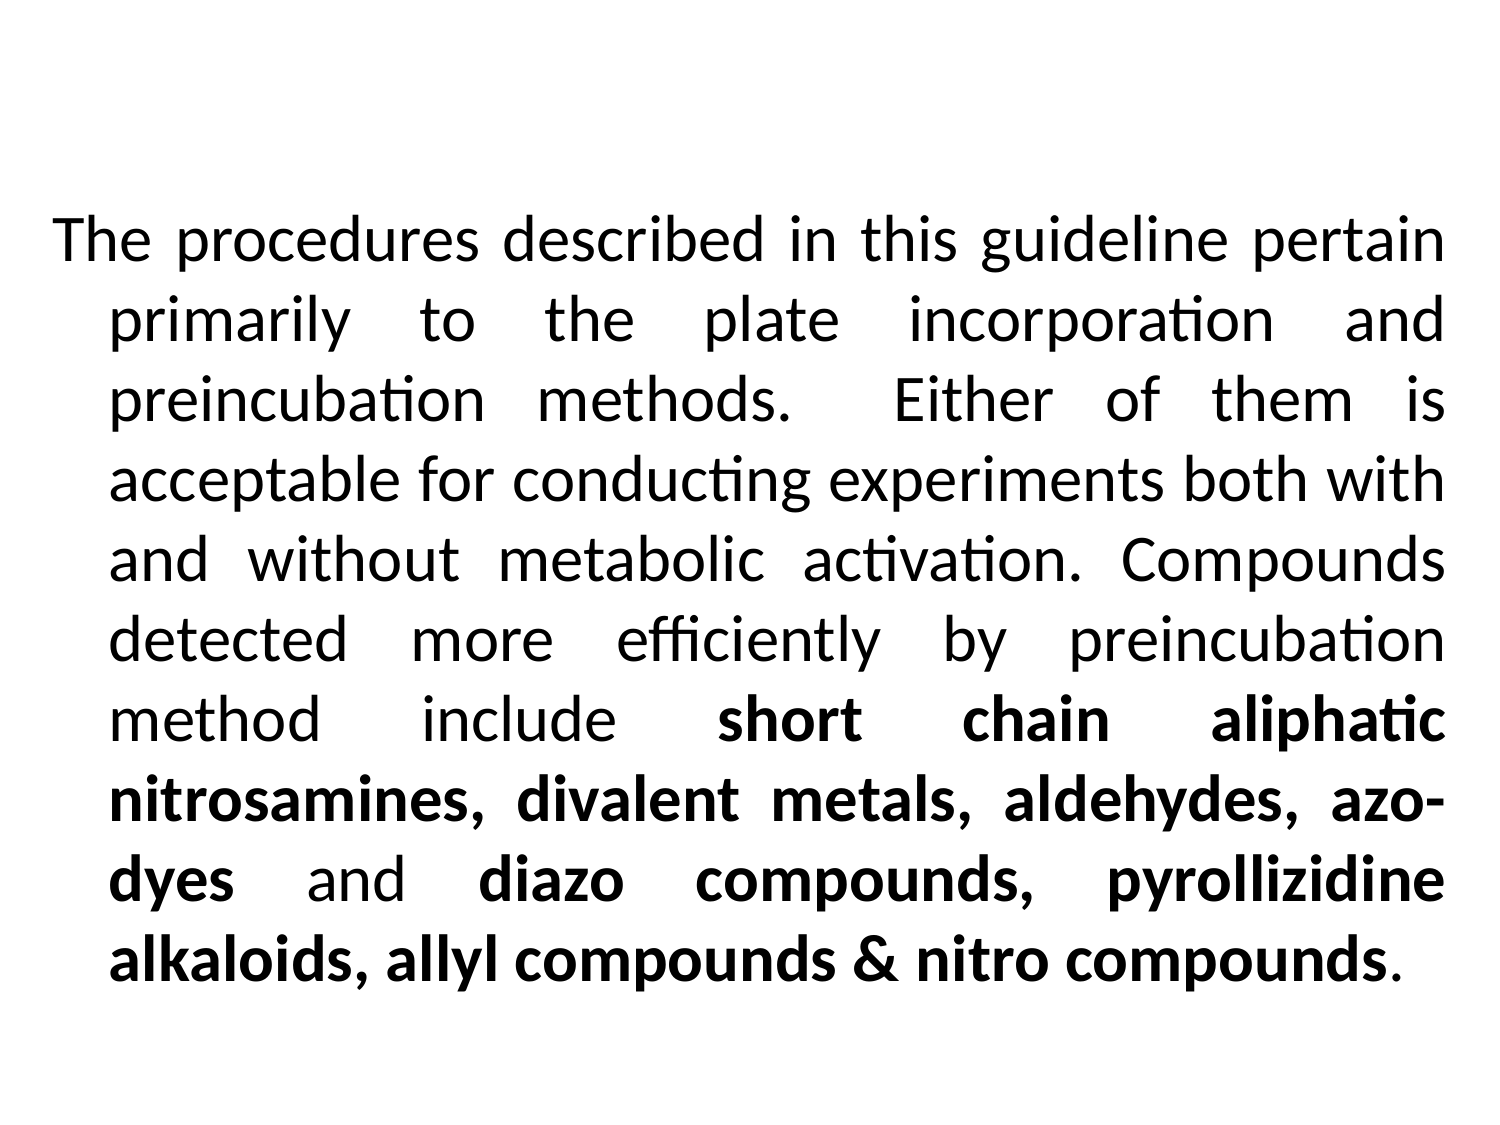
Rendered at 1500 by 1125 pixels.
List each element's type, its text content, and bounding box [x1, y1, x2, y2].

list The procedures described in this guideline pertain primarily to the plate incorporation and preincubation methods. Either of them is acceptable for conducting experiments both with and without metabolic activation. Compounds detected more efficiently by preincubation method include short chain aliphatic nitrosamines, divalent metals, aldehydes, azo-dyes and diazo compounds, pyrollizidine alkaloids, allyl compounds & nitro compounds. [37, 187, 1463, 1038]
